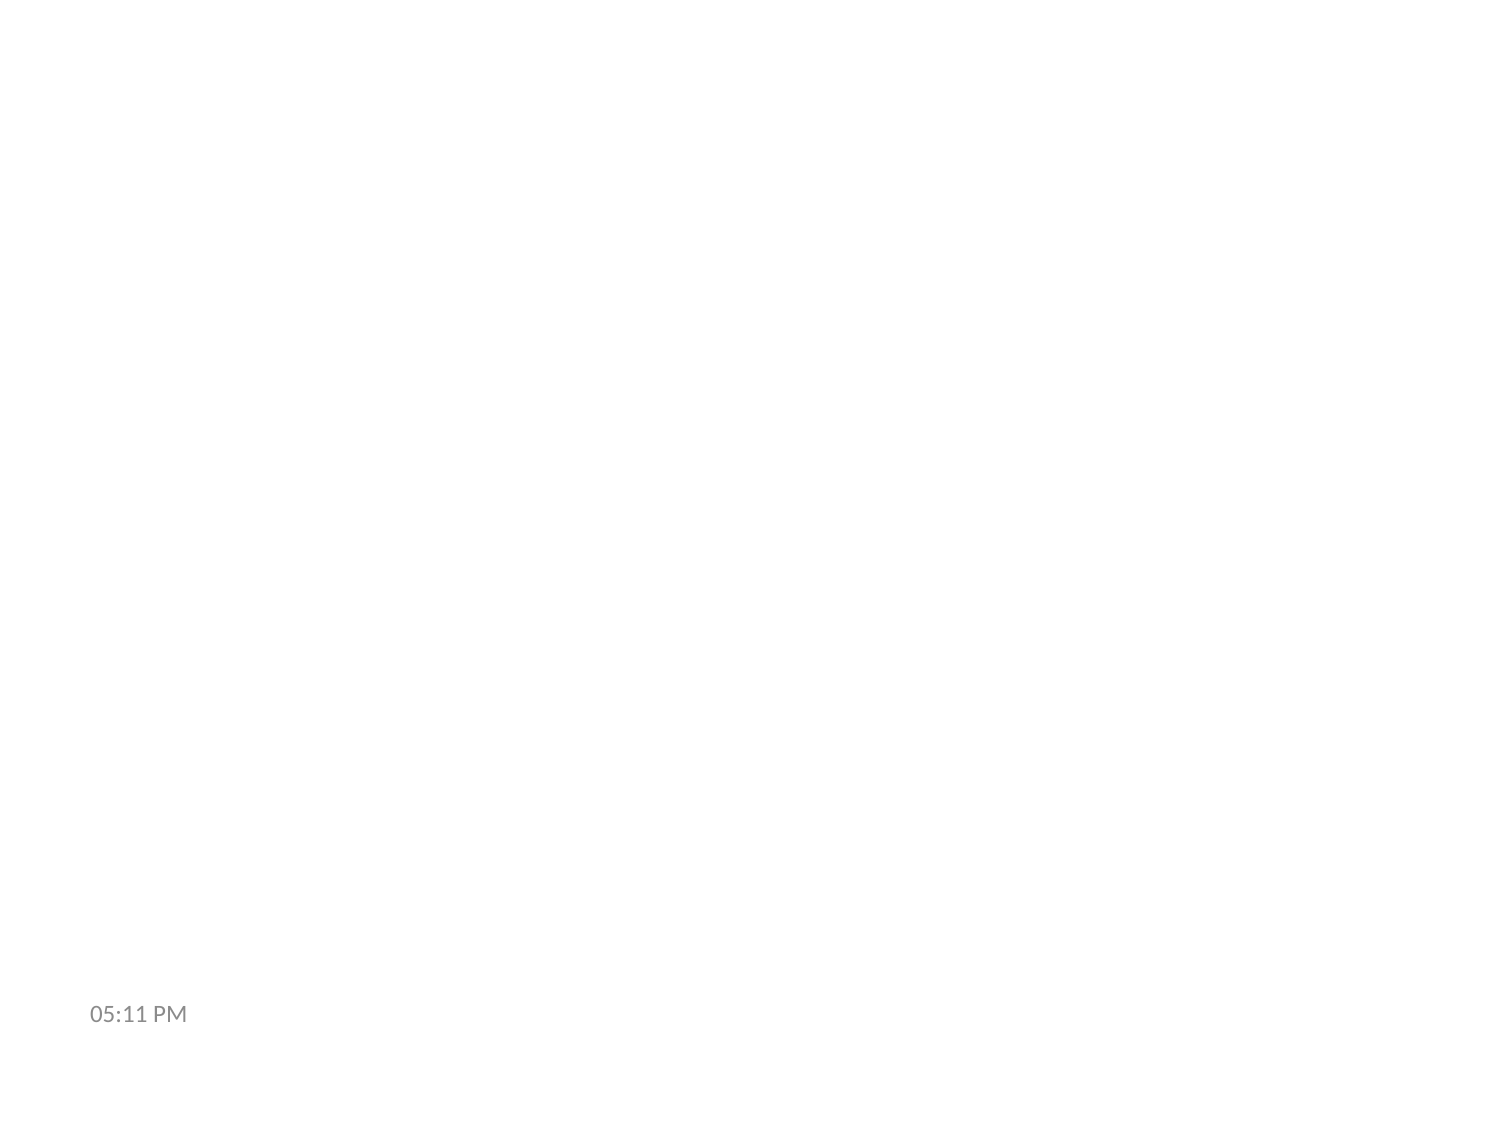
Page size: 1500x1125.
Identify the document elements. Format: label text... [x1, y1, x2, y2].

text_box 3:35 PM [75, 982, 425, 1043]
